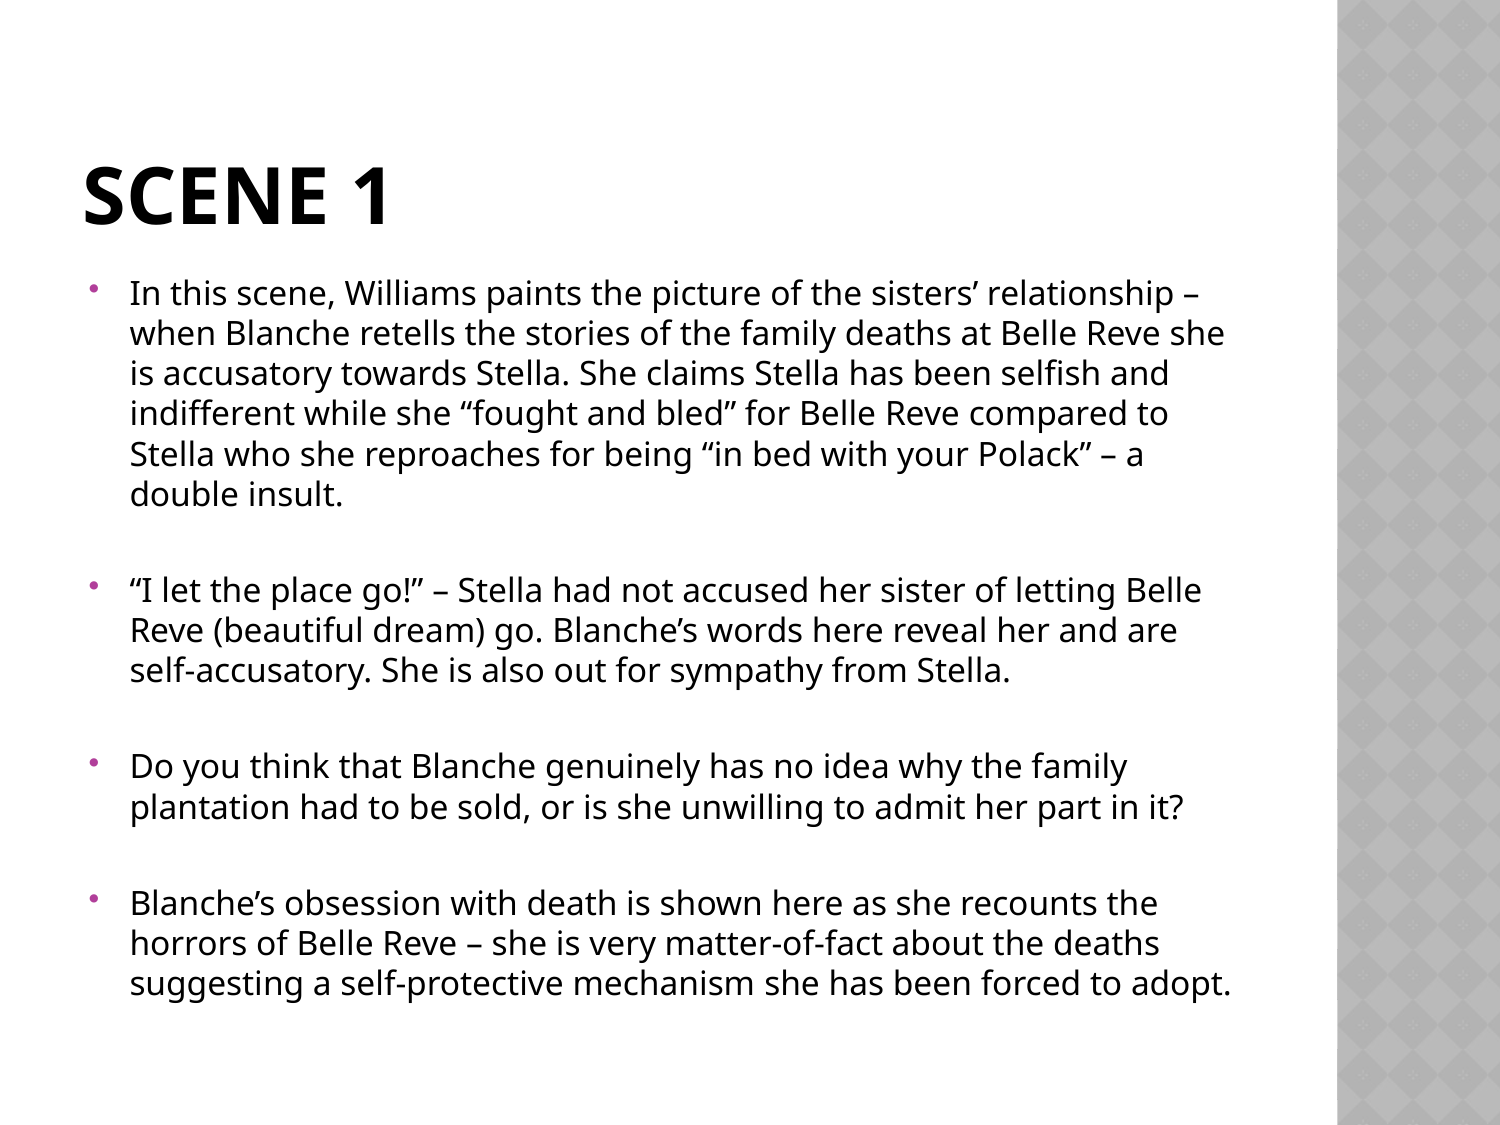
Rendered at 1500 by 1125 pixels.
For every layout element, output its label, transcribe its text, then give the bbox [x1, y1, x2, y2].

list In this scene, Williams paints the picture of the sisters’ relationship – when Blanche retells the stories of the family deaths at Belle Reve she is accusatory towards Stella. She claims Stella has been selfish and indifferent while she “fought and bled” for Belle Reve compared to Stella who she reproaches for being “in bed with your Polack” – a double insult. “I let the place go!” – Stella had not accused her sister of letting Belle Reve (beautiful dream) go. Blanche’s words here reveal her and are self-accusatory. She is also out for sympathy from Stella. Do you think that Blanche genuinely has no idea why the family plantation had to be sold, or is she unwilling to admit her part in it? Blanche’s obsession with death is shown here as she recounts the horrors of Belle Reve – she is very matter-of-fact about the deaths suggesting a self-protective mechanism she has been forced to adopt. [75, 264, 1263, 1059]
title Scene 1 [75, 52, 1263, 240]
